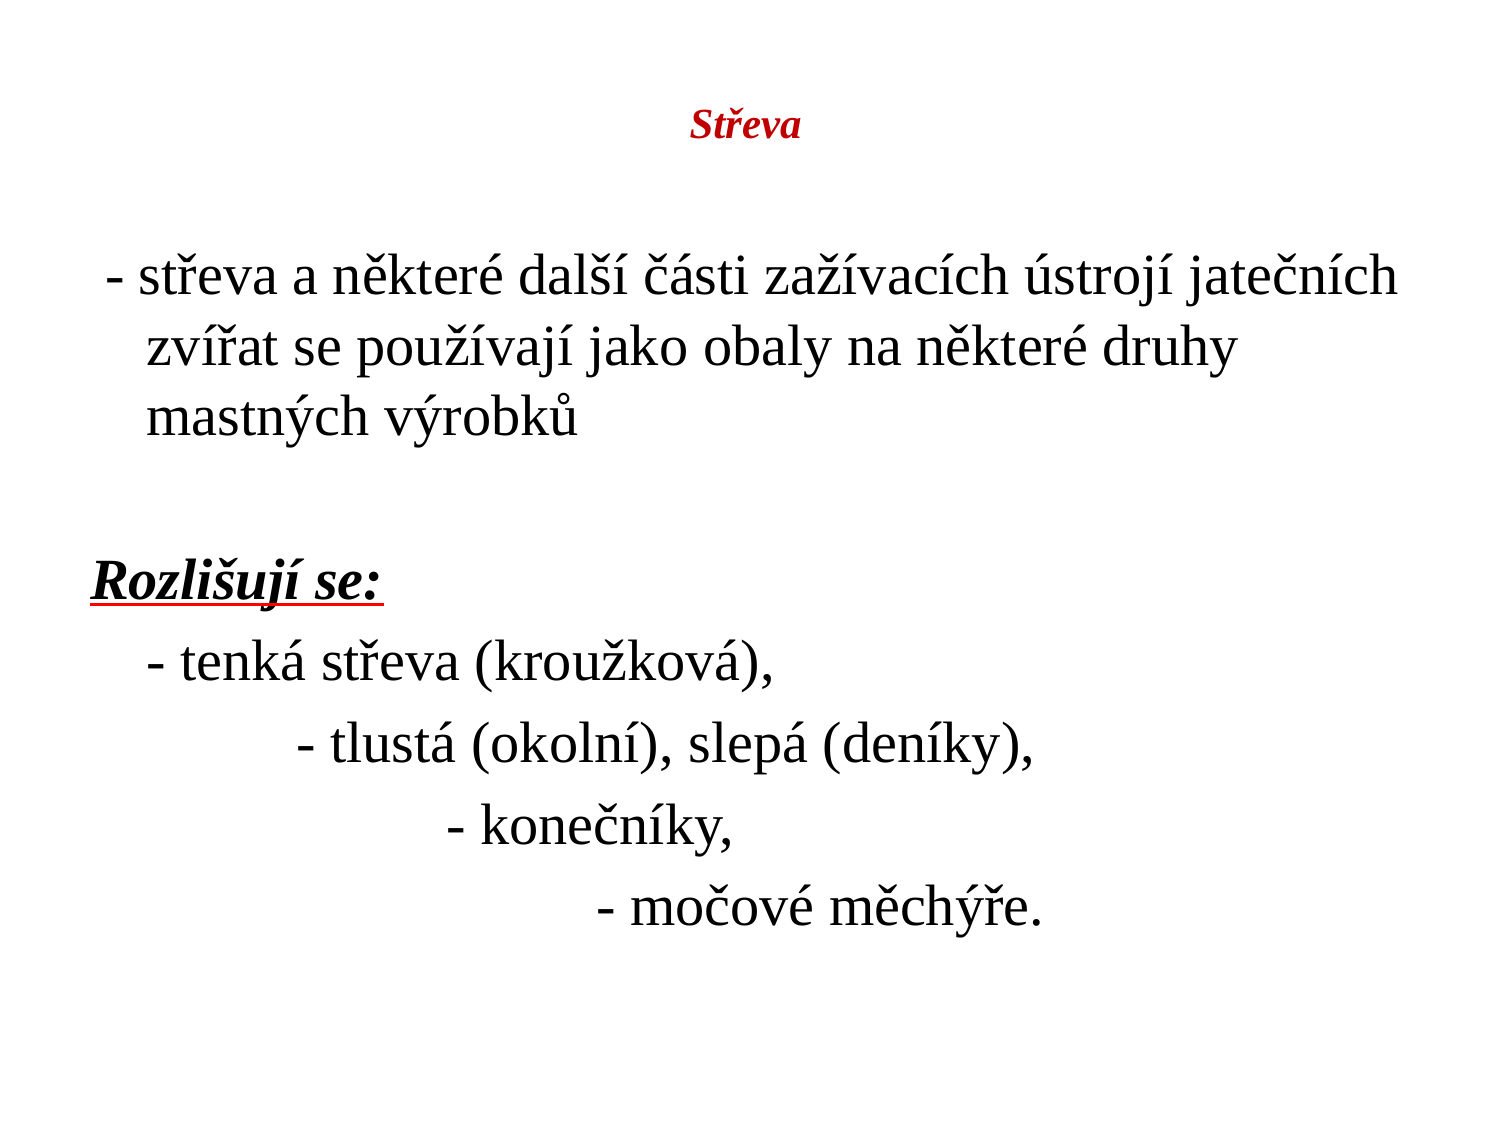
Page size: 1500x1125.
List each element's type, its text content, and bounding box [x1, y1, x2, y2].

list - střeva a některé další části zažívacích ústrojí jatečních zvířat se používají jako obaly na některé druhy mastných výrobků Rozlišují se: - tenká střeva (kroužková), - tlustá (okolní), slepá (deníky), - konečníky, - močové měchýře. [74, 219, 1426, 1006]
title Střeva [76, 44, 1426, 209]
